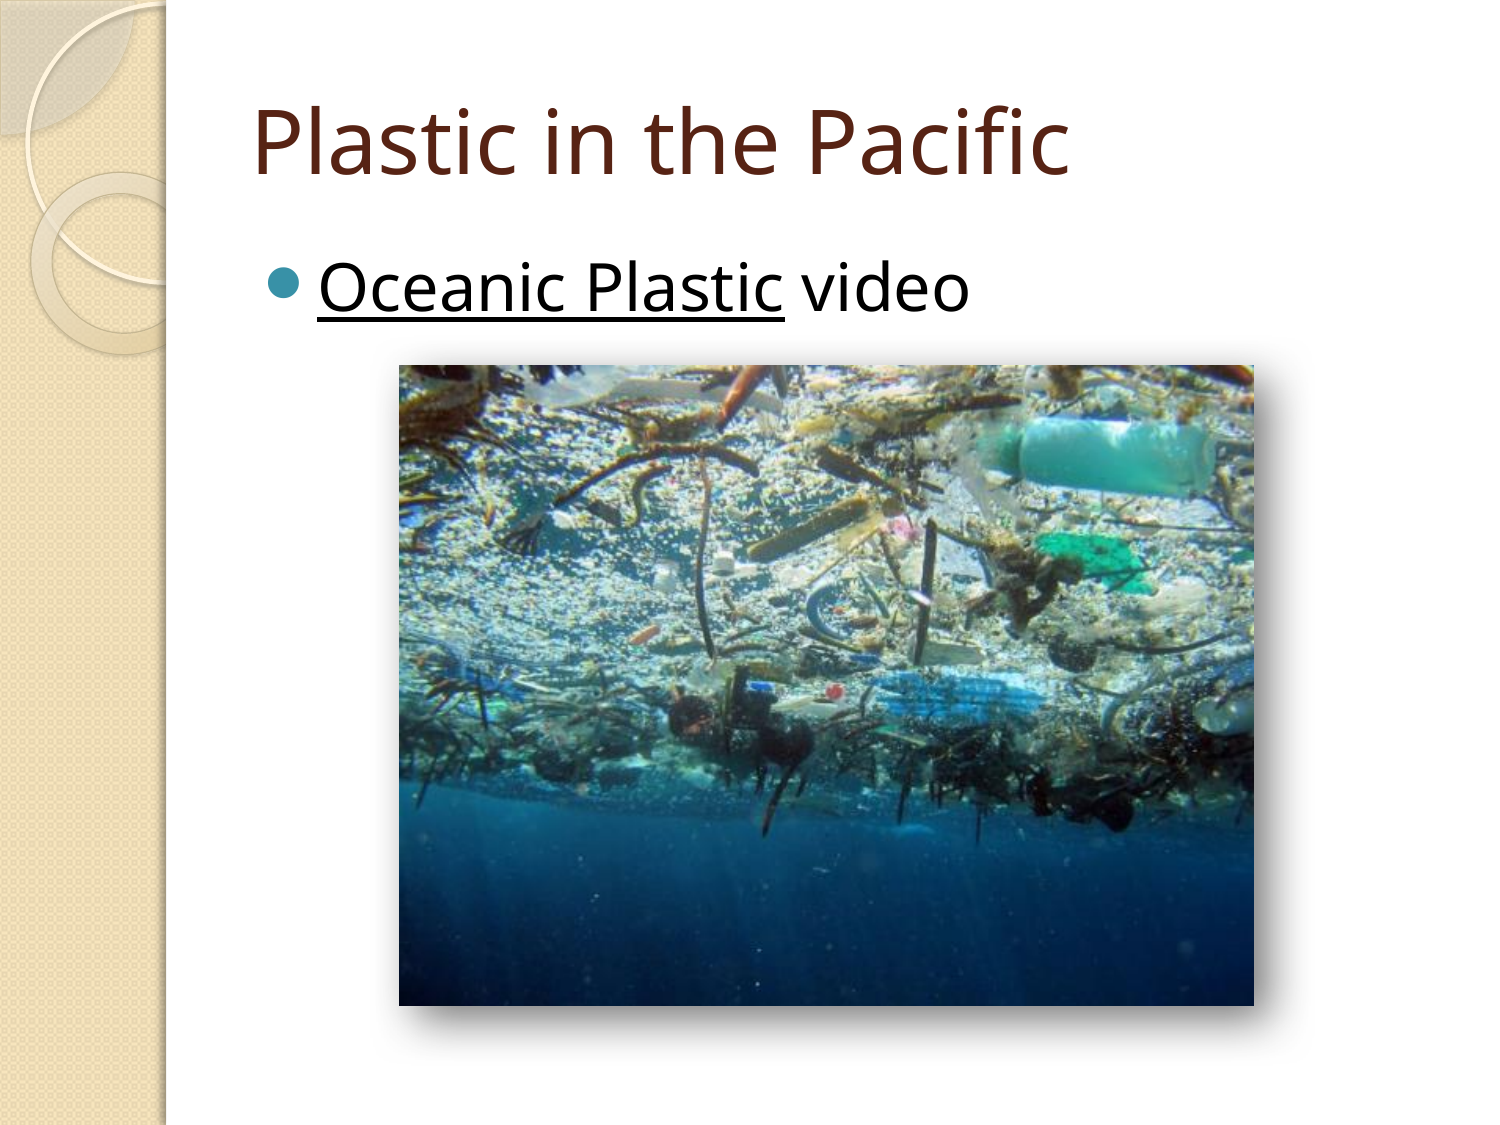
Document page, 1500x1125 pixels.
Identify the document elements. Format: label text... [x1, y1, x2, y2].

title Plastic in the Pacific [235, 45, 1466, 233]
picture [399, 365, 1254, 1006]
list Oceanic Plastic video [235, 237, 1466, 1025]
